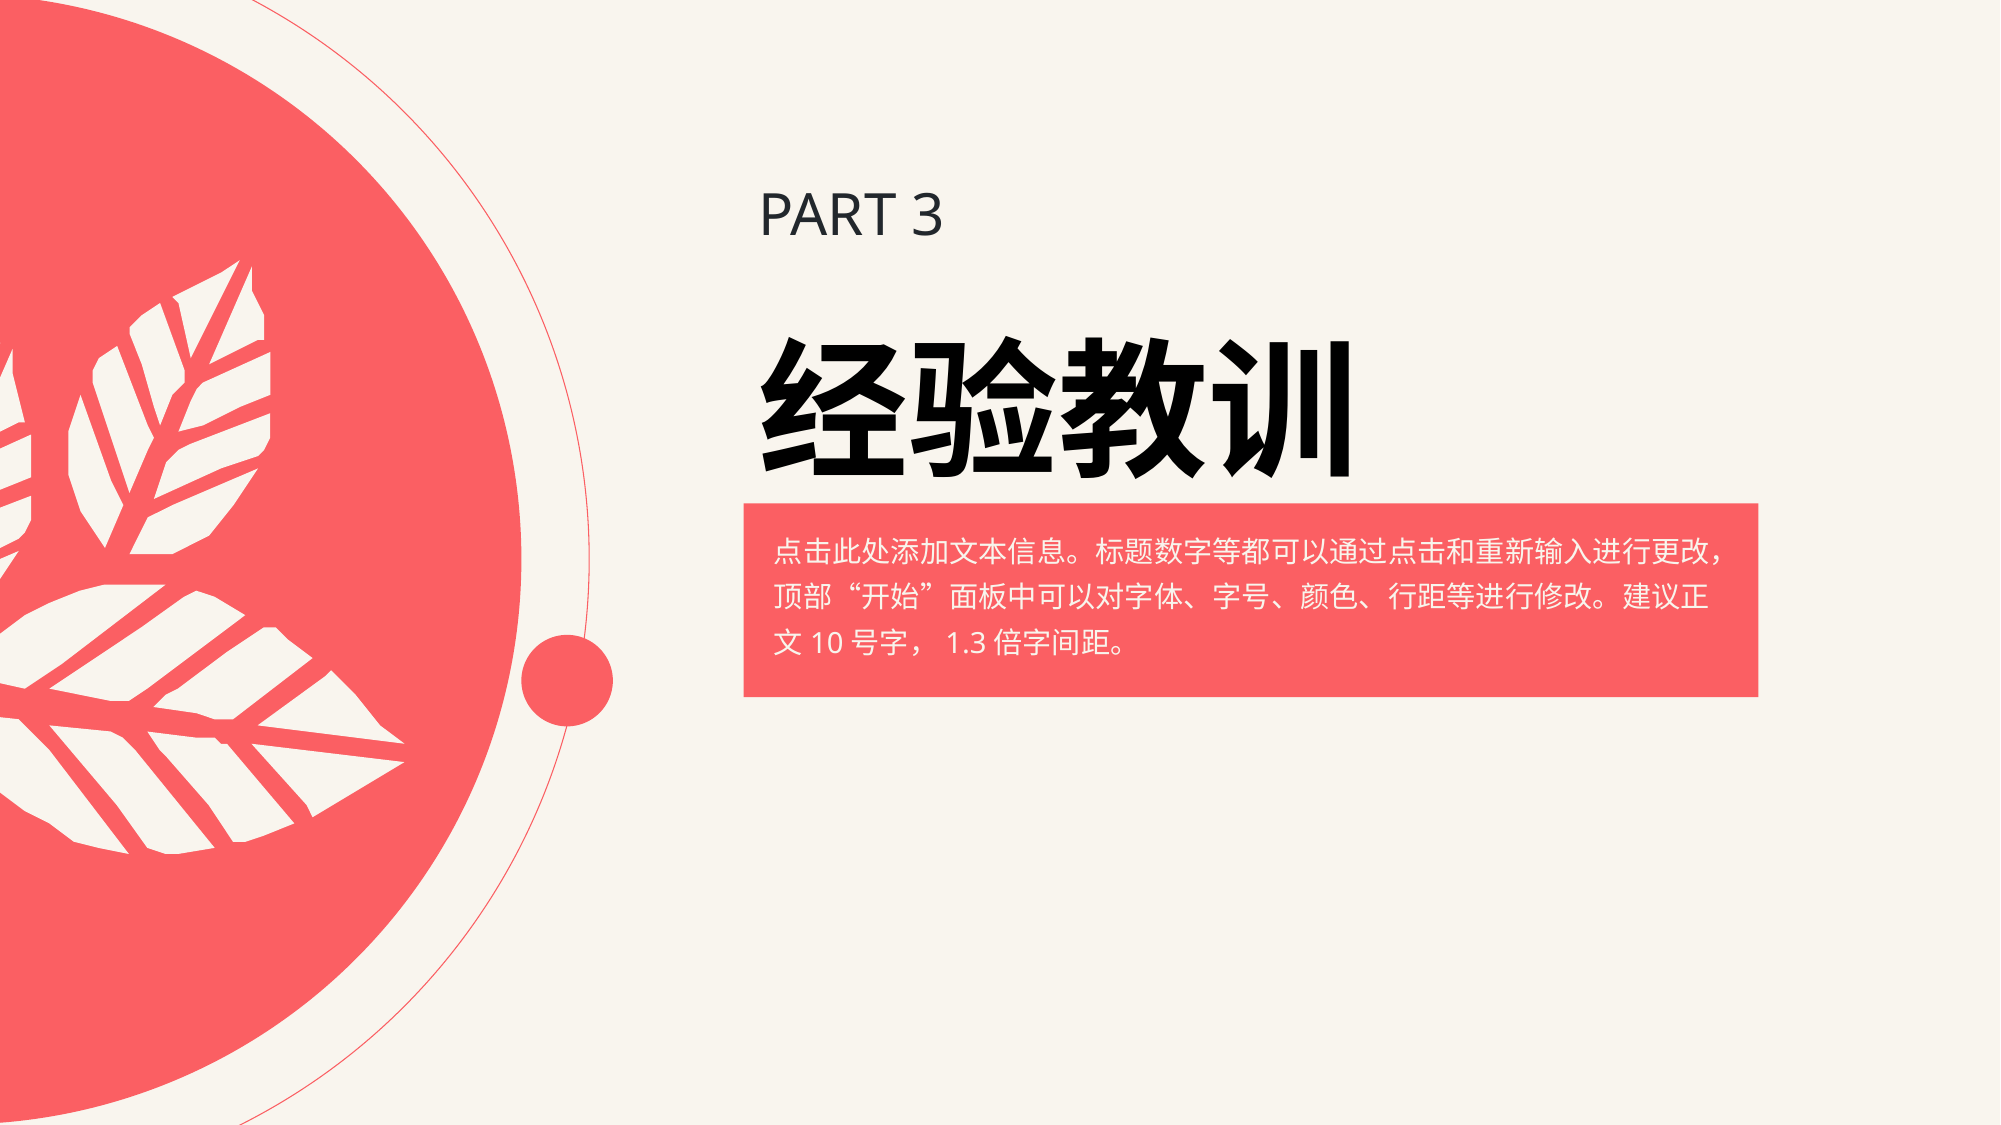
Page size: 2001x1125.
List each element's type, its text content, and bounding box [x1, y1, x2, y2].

text_box [0, 0, 522, 1124]
list 点击此处添加文本信息。标题数字等都可以通过点击和重新输入进行更改，顶部“开始”面板中可以对字体、字号、颜色、行距等进行修改。建议正文10号字，1.3倍字间距。 [759, 515, 1737, 685]
list PART 3 [743, 145, 1129, 257]
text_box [0, 260, 405, 854]
text_box [0, 0, 590, 1125]
list 经验教训 [743, 288, 1759, 469]
text_box [520, 634, 614, 727]
